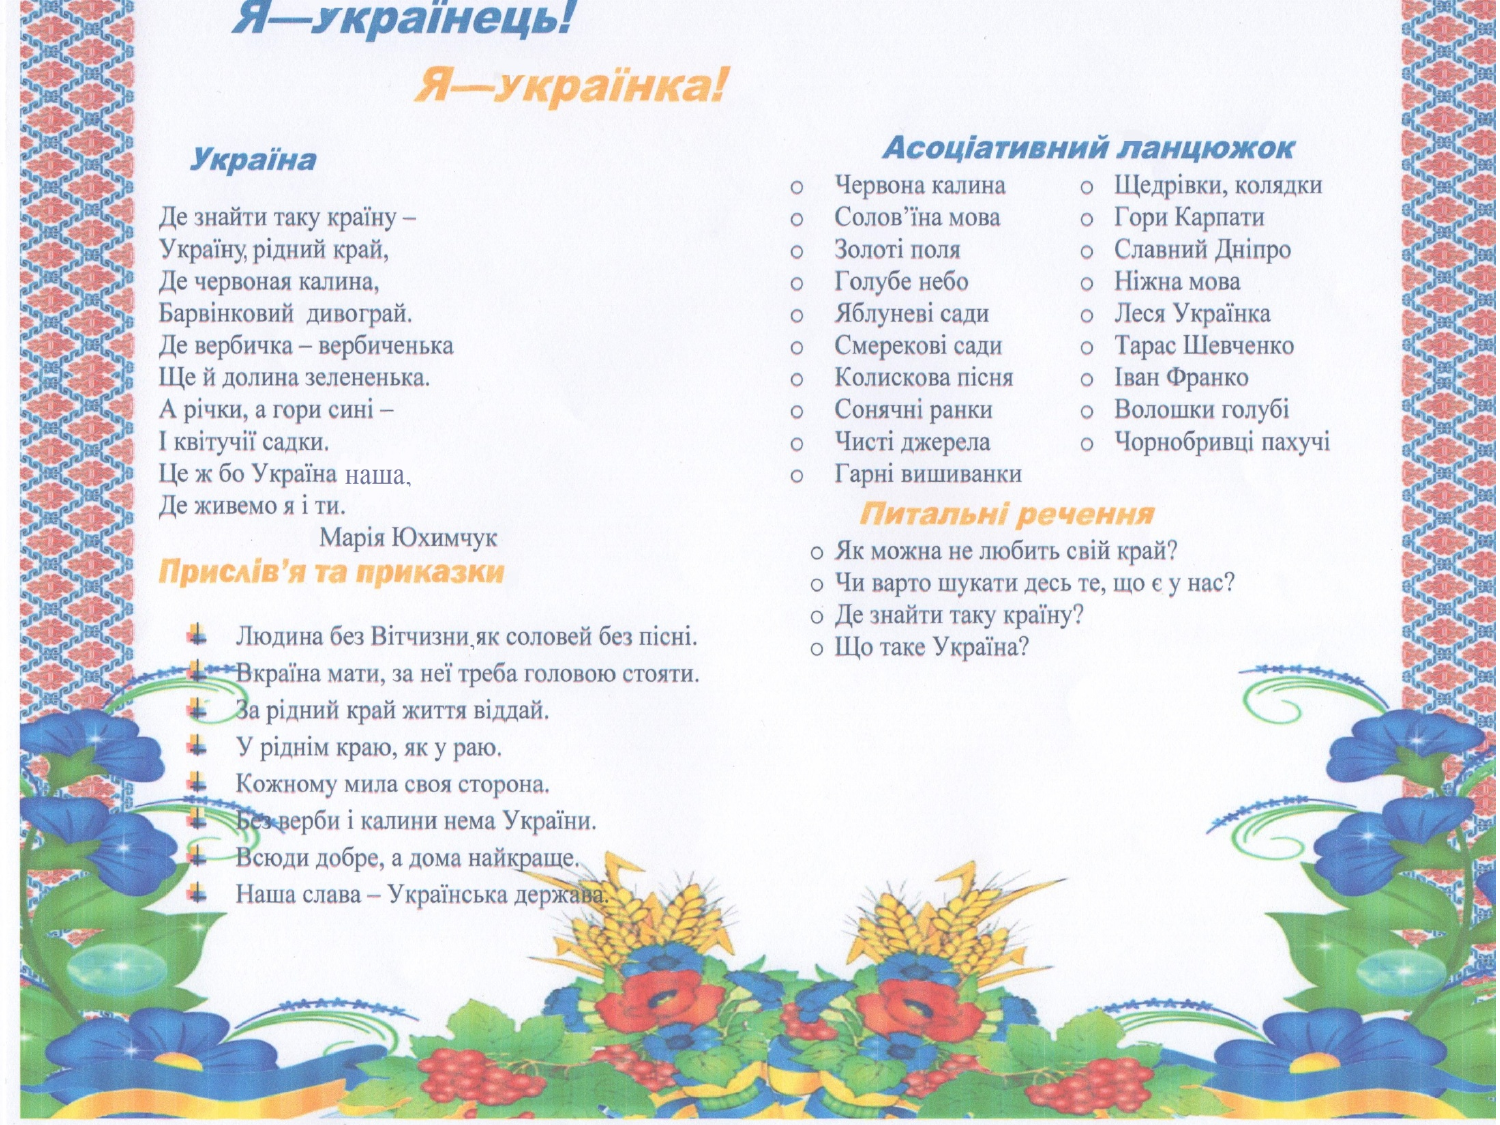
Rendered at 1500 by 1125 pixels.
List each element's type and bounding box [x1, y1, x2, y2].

list [0, 0, 1497, 1125]
